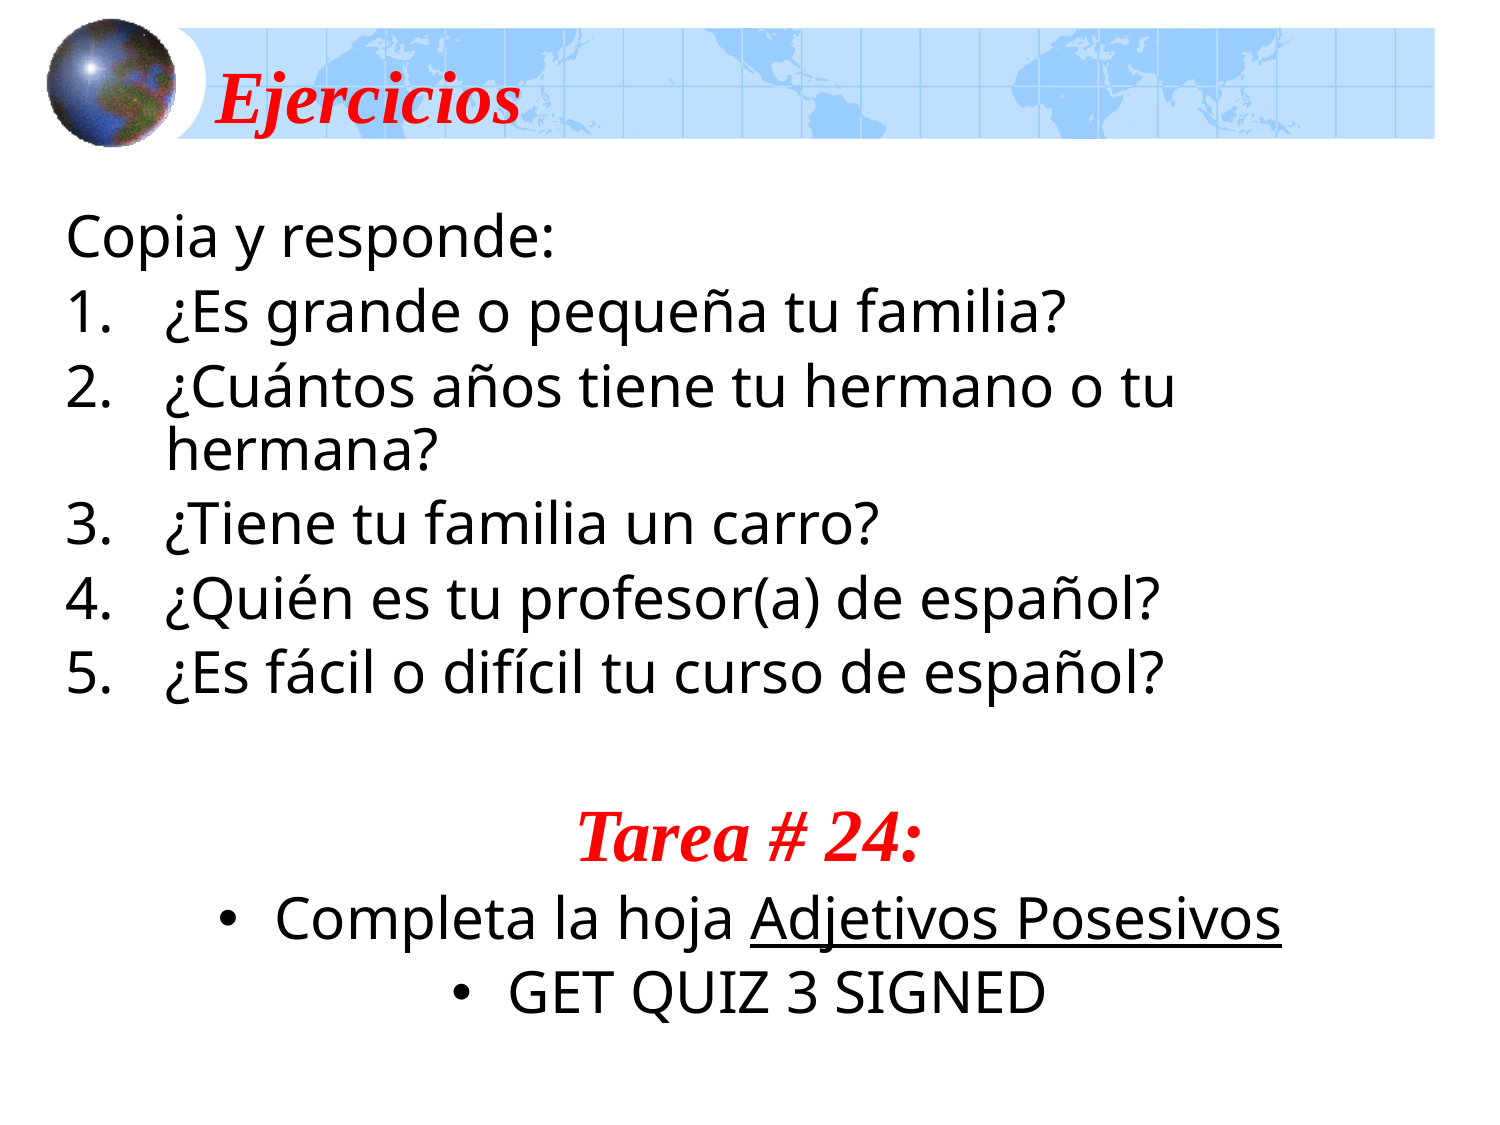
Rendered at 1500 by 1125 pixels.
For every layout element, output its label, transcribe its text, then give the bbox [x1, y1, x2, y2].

list Copia y responde: ¿Es grande o pequeña tu familia? ¿Cuántos años tiene tu hermano o tu hermana? ¿Tiene tu familia un carro? ¿Quién es tu profesor(a) de español? ¿Es fácil o difícil tu curso de español? Tarea # 24: Completa la hoja Adjetivos Posesivos GET QUIZ 3 SIGNED [50, 200, 1450, 950]
title Ejercicios [200, 0, 1475, 188]
picture [42, 14, 190, 151]
